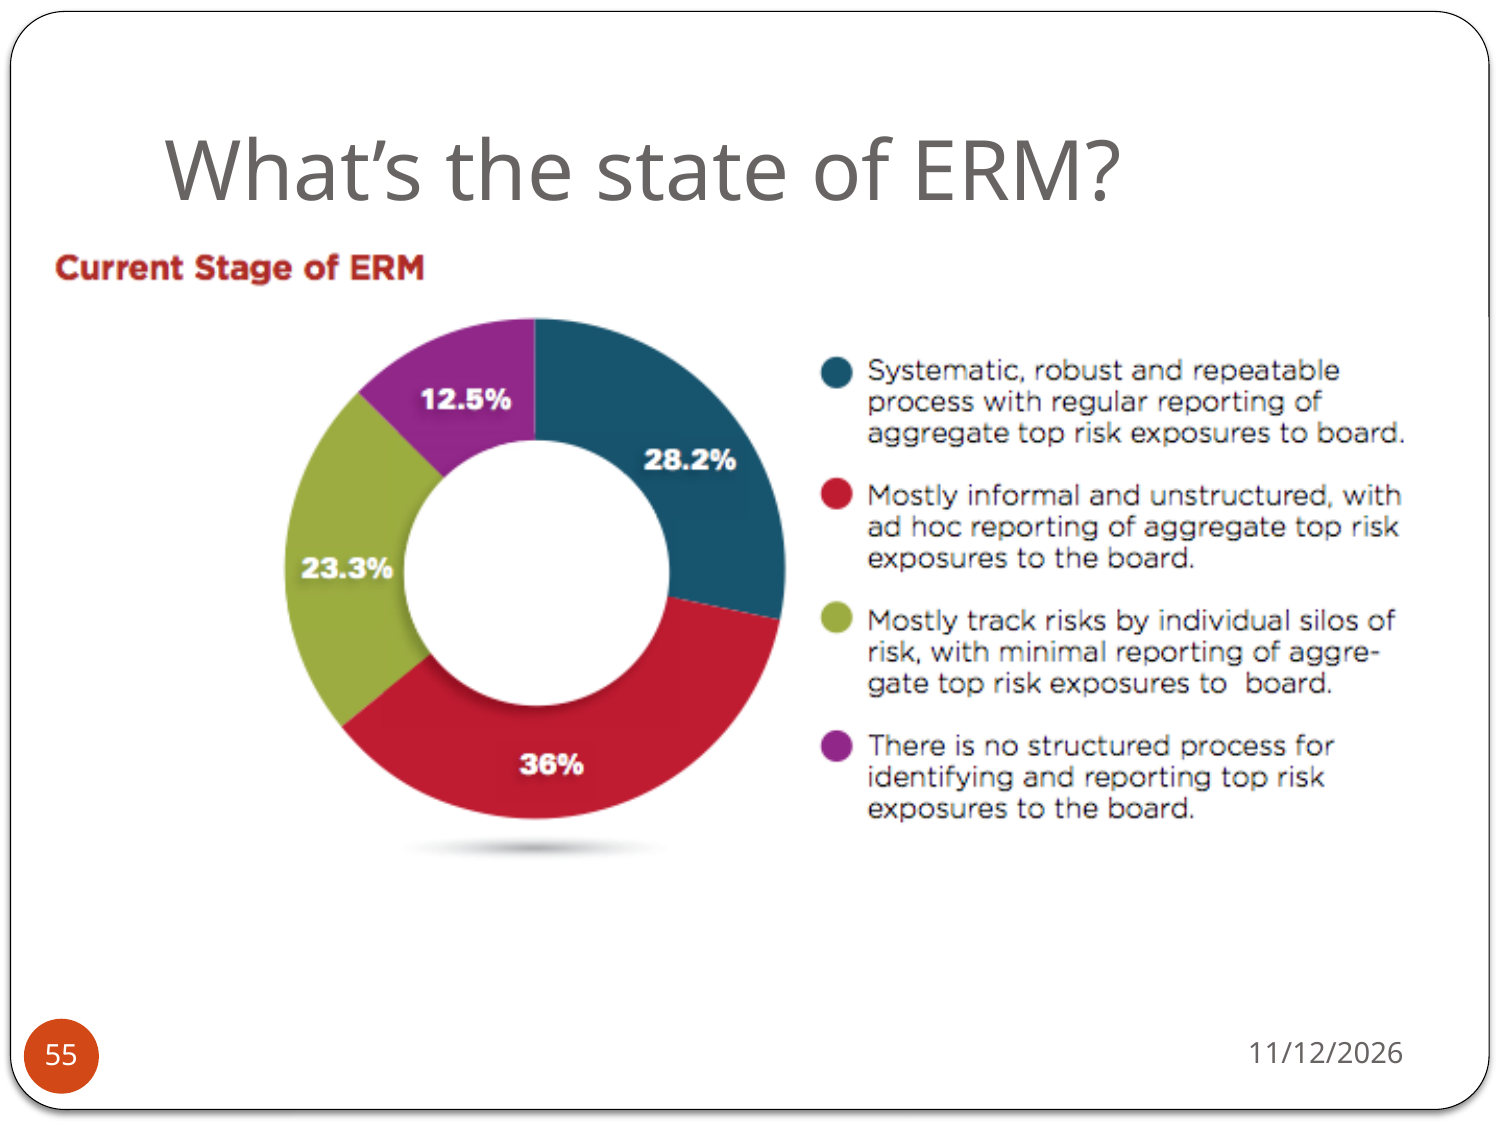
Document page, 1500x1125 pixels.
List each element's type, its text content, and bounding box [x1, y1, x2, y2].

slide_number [1012, 1015, 1419, 1094]
picture [46, 247, 1454, 878]
title What’s the state of ERM? [150, 45, 1425, 233]
slide_number 55 [23, 1018, 99, 1094]
